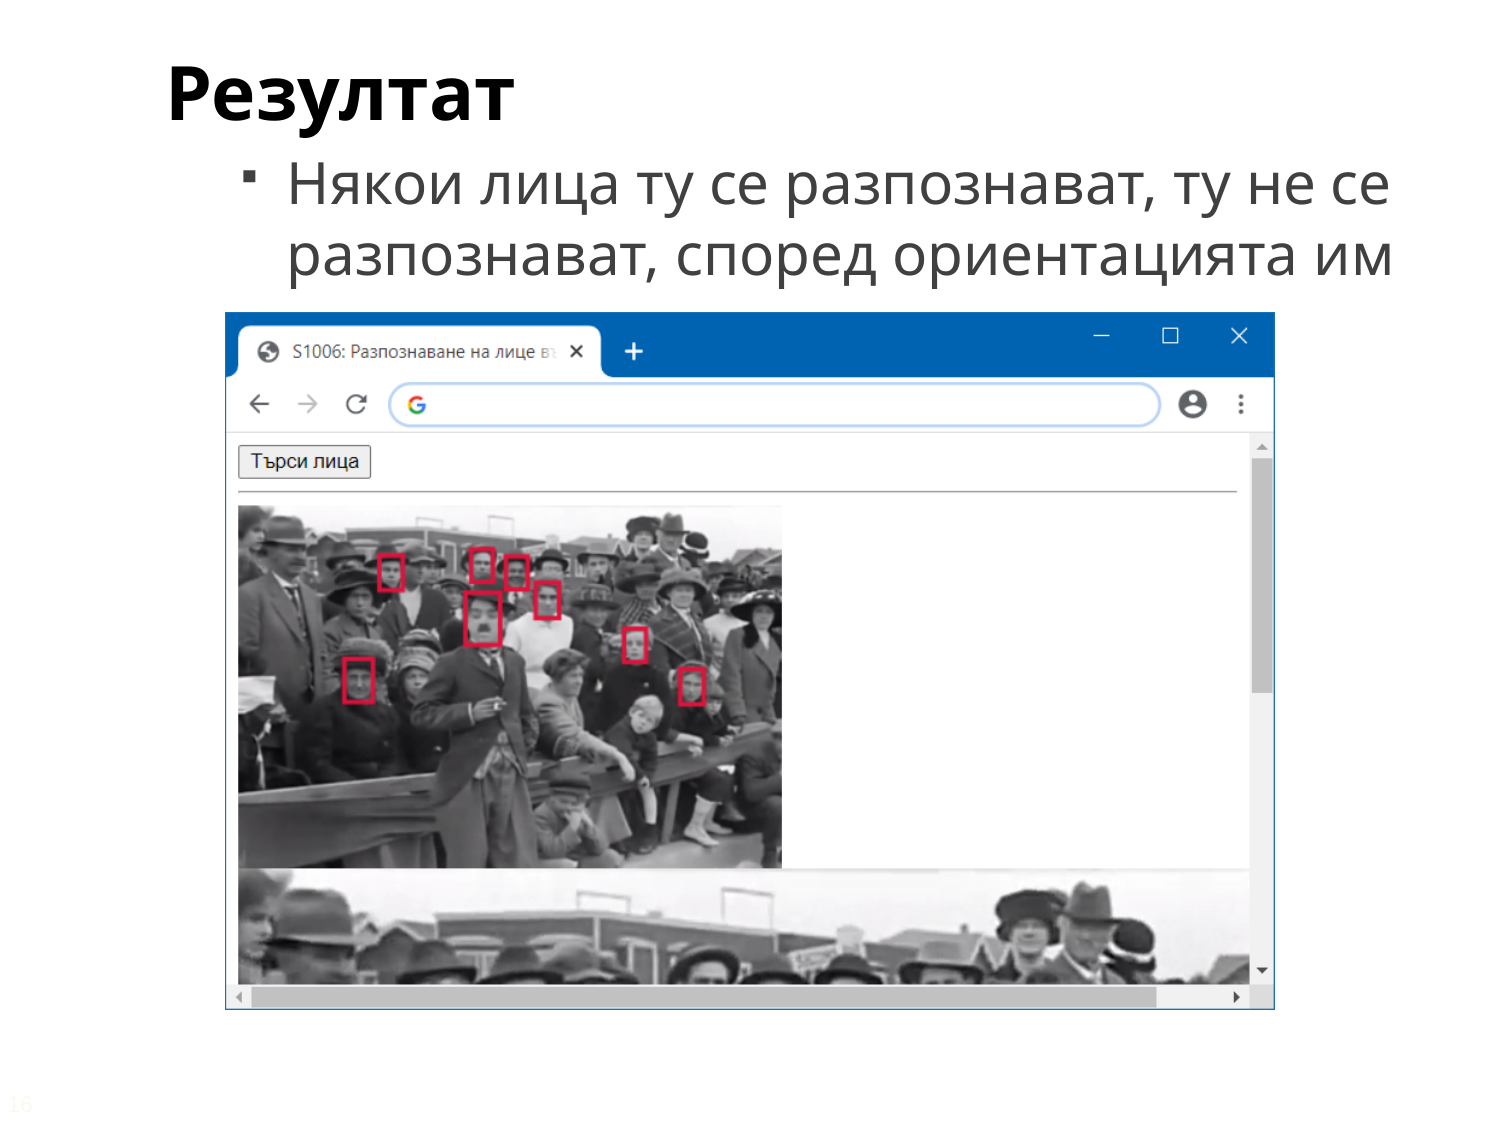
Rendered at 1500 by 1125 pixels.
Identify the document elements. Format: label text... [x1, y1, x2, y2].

picture [224, 312, 1276, 1010]
list Резултат Някои лица ту се разпознават, ту не се разпознават, според ориентацията им [150, 37, 1488, 1113]
